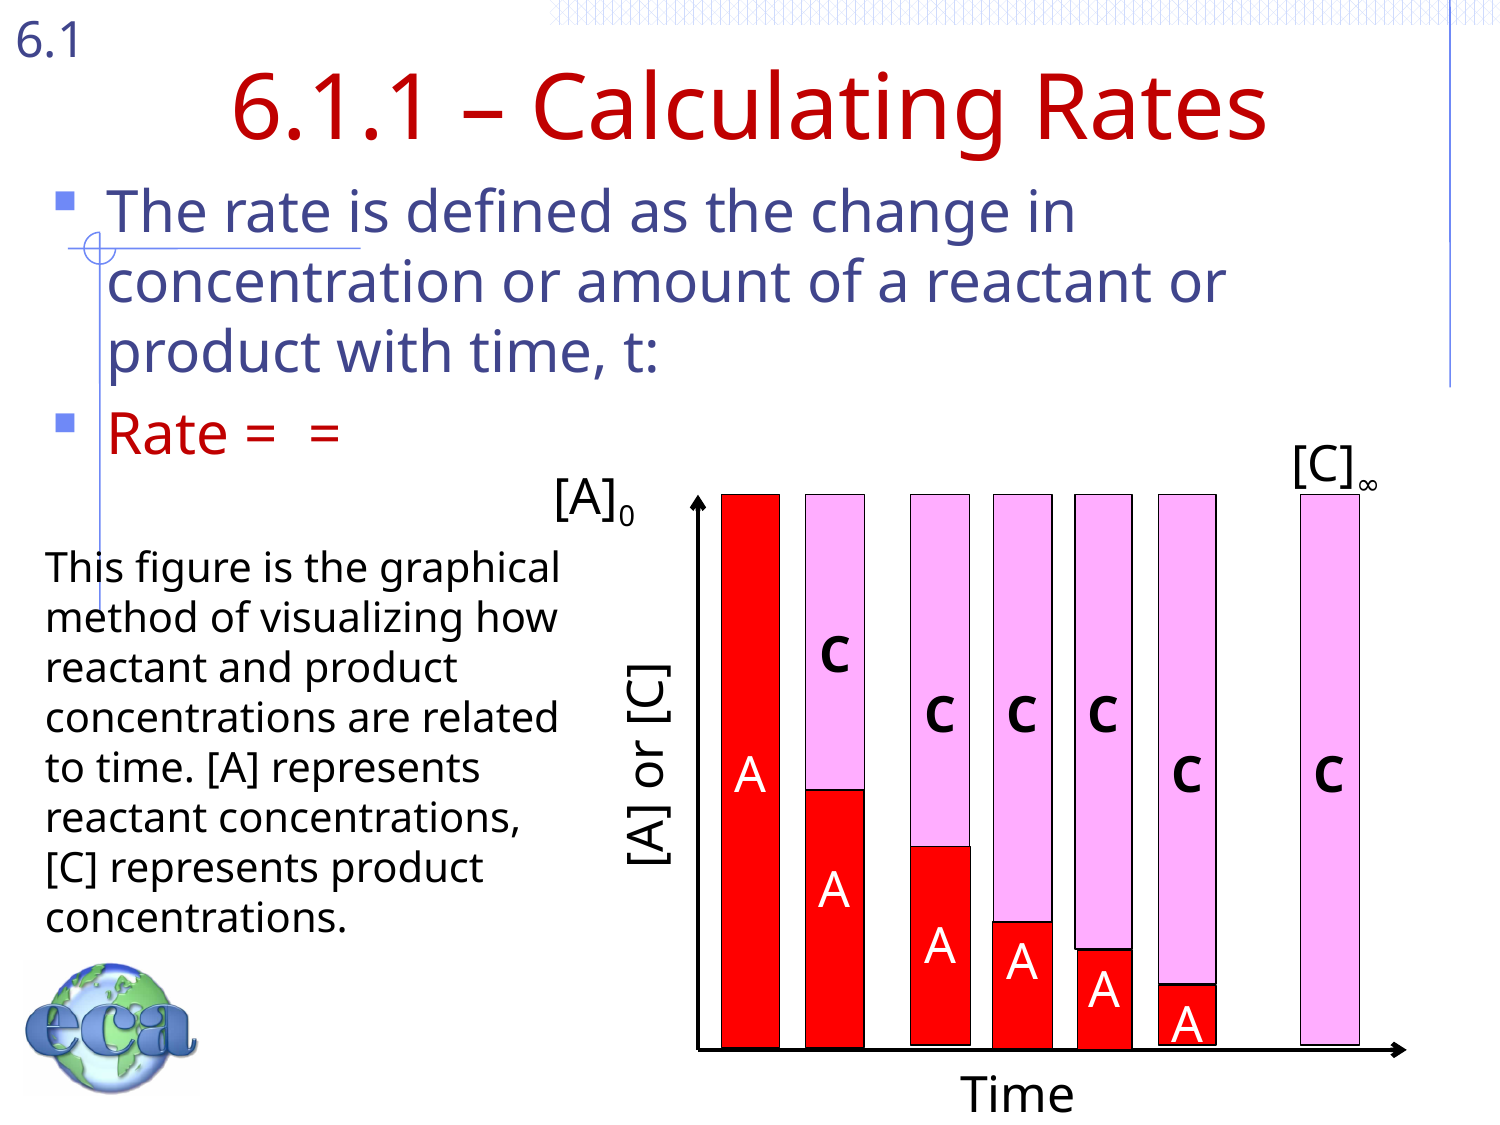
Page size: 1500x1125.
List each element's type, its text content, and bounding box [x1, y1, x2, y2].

text_box [C]∞ [1276, 424, 1396, 508]
picture [23, 960, 200, 1096]
text_box This figure is the graphical method of visualizing how reactant and product concentrations are related to time. [A] represents reactant concentrations, [C] represents product concentrations. [30, 533, 595, 949]
title 6.1.1 – Calculating Rates [17, 30, 1484, 166]
text_box A [721, 494, 780, 1048]
text_box A [992, 921, 1053, 1049]
text_box A [1158, 985, 1216, 1045]
text_box C [1158, 494, 1216, 984]
text_box C [1075, 494, 1133, 949]
text_box C [805, 494, 865, 790]
text_box [A]0 [538, 456, 650, 540]
text_box C [910, 494, 970, 847]
text_box A [1077, 950, 1133, 1049]
text_box C [993, 494, 1053, 923]
text_box Time [945, 1059, 1091, 1125]
text_box C [1300, 508, 1360, 1045]
text_box A [910, 846, 971, 1045]
text_box [A] or [C] [605, 647, 681, 884]
text_box A [805, 790, 865, 1048]
